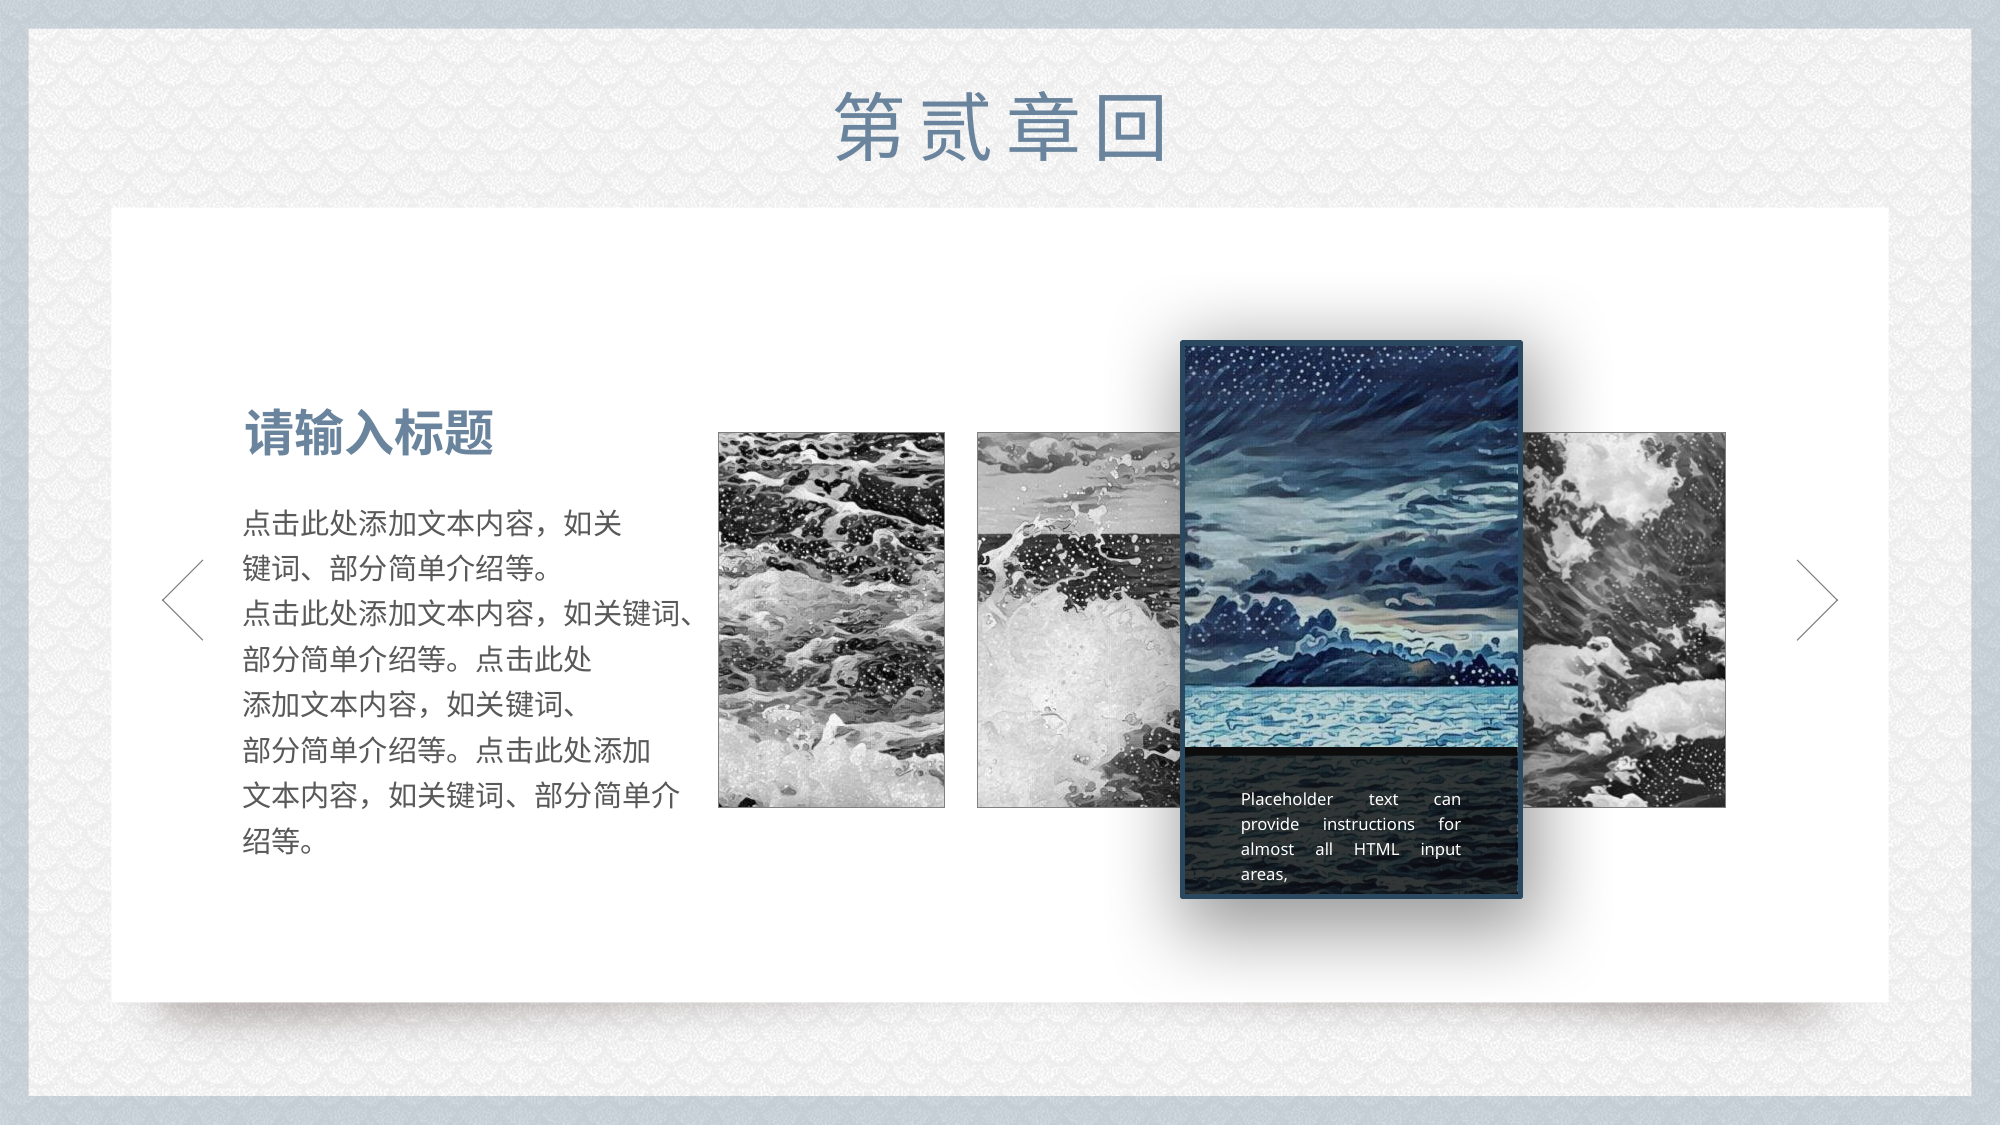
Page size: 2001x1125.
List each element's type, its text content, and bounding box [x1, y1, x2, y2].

text_box 第贰章回 [816, 72, 1184, 178]
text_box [1797, 559, 1838, 641]
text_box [162, 559, 203, 641]
text_box 点击此处添加文本内容，如关 键词、部分简单介绍等。 点击此处添加文本内容，如关键词、部分简单介绍等。点击此处 添加文本内容，如关键词、 部分简单介绍等。点击此处添加 文本内容，如关键词、部分简单介绍等。 [227, 487, 698, 866]
picture [30, 30, 1970, 1095]
text_box ` [0, 0, 2000, 1125]
text_box [111, 207, 1889, 1000]
text_box 请输入标题 [229, 394, 510, 469]
